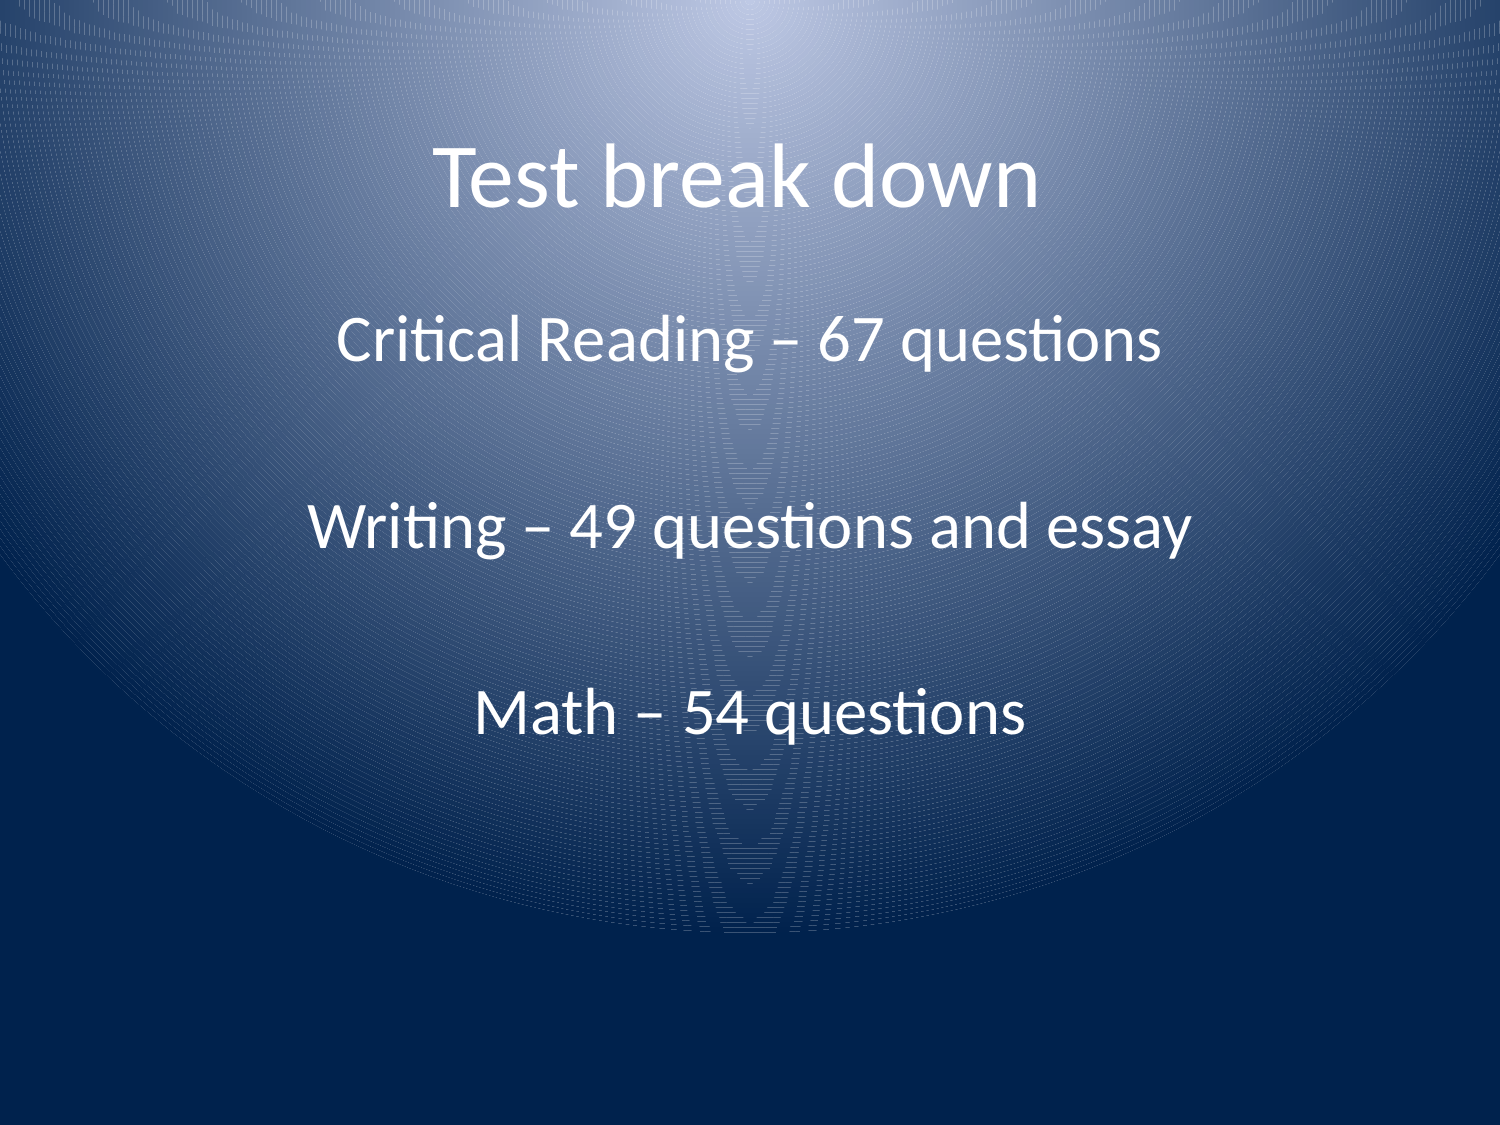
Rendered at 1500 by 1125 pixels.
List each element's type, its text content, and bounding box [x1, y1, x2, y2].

subtitle Critical Reading – 67 questions Writing – 49 questions and essay Math – 54 questions [225, 287, 1275, 925]
title Test break down [99, 50, 1375, 292]
